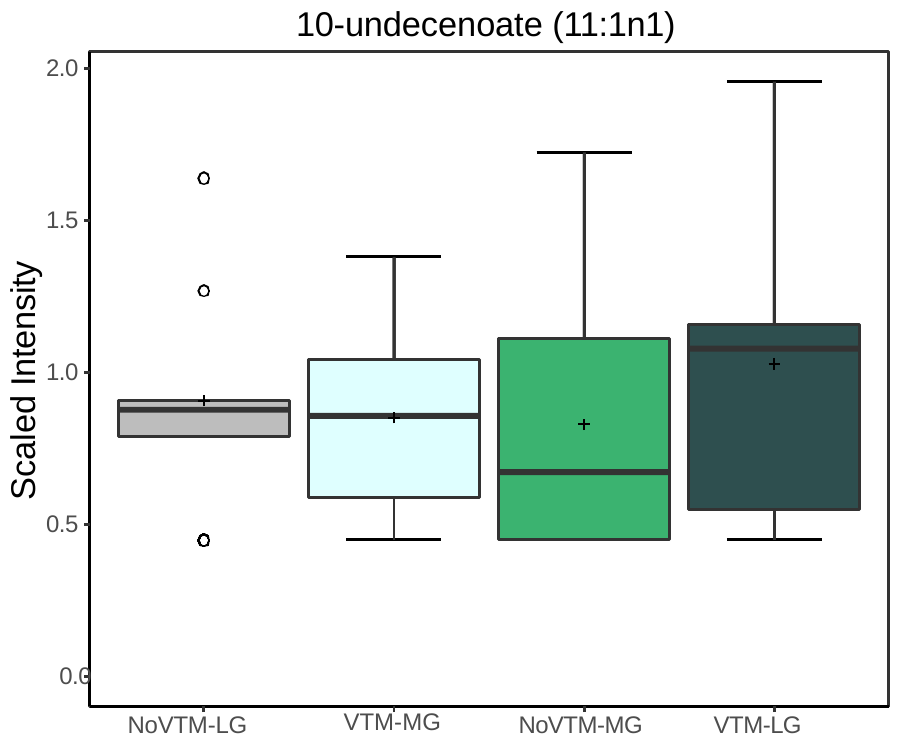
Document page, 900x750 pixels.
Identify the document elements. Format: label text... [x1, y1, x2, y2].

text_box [83, 50, 891, 713]
text_box 2.0 [44, 50, 81, 82]
text_box VTM-LG [711, 721, 804, 738]
slide_number NoVTM-LG [125, 721, 257, 750]
text_box 0.5 [44, 506, 78, 538]
text_box 10-undecenoate (11:1n1) [293, 0, 685, 44]
footer 0.0 [57, 661, 95, 750]
text_box NoVTM-MG [516, 721, 644, 738]
text_box 1.0 [45, 354, 78, 386]
text_box Scaled Intensity [1, 256, 45, 503]
text_box 1.5 [44, 202, 78, 234]
text_box VTM-MG [341, 721, 443, 736]
